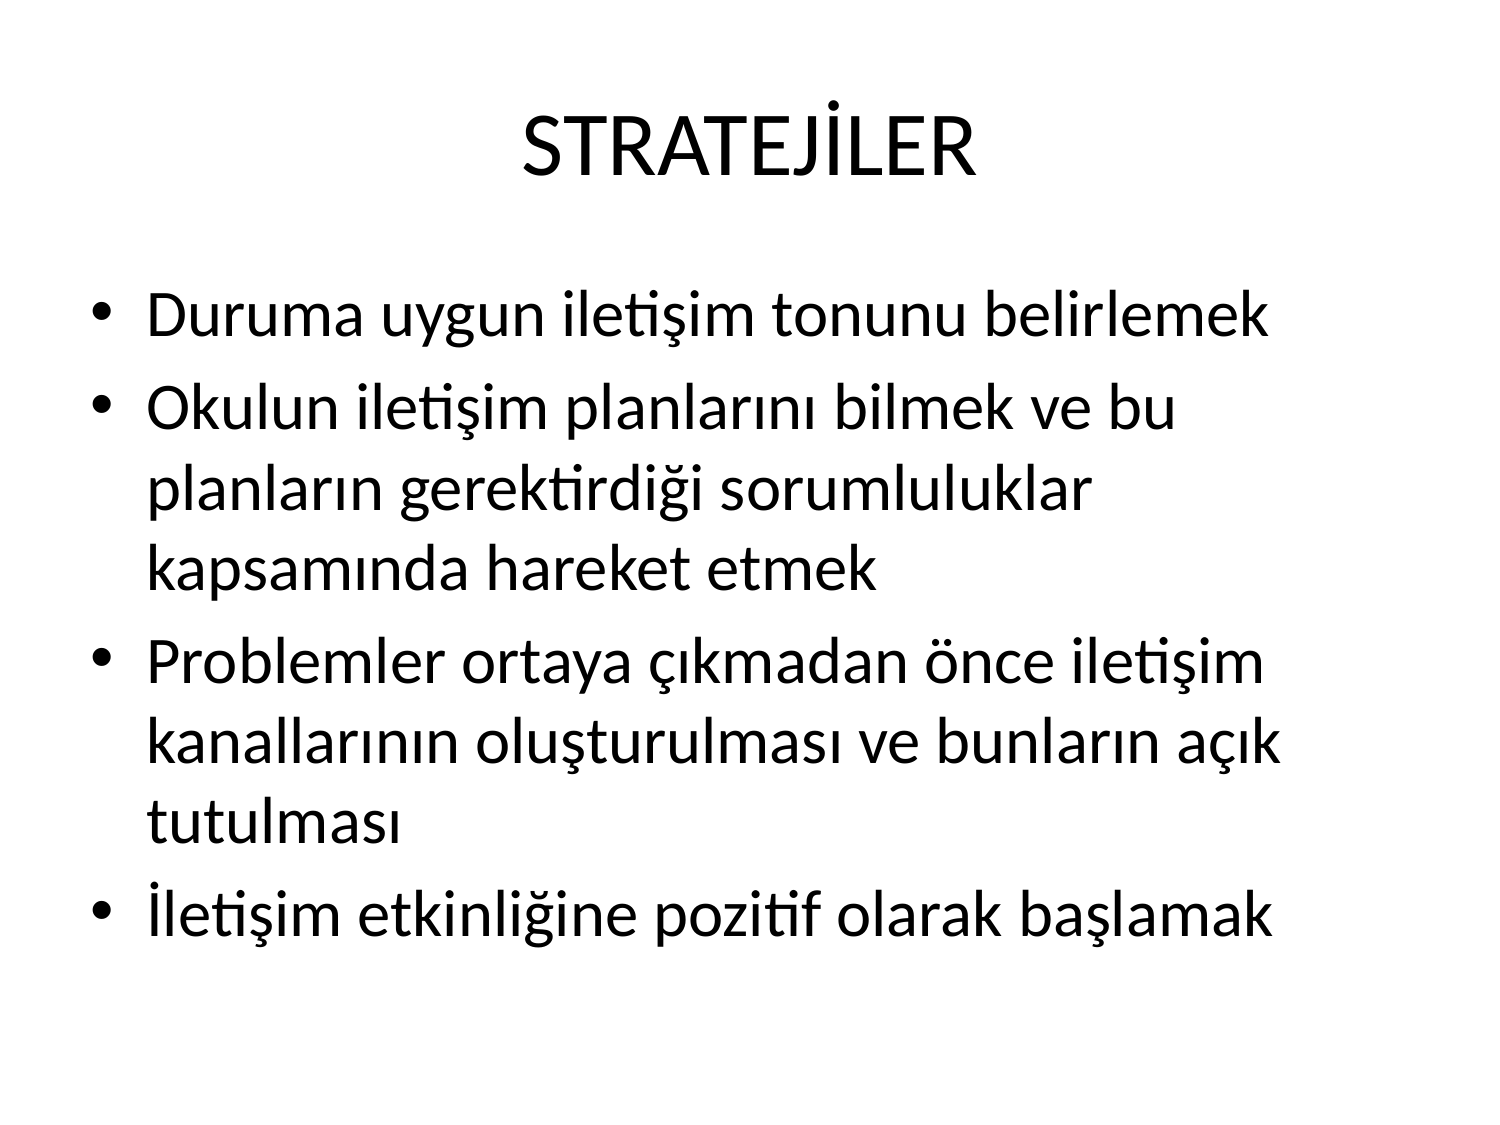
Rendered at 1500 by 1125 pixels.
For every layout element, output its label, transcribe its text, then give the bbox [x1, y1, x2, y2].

list Duruma uygun iletişim tonunu belirlemek Okulun iletişim planlarını bilmek ve bu planların gerektirdiği sorumluluklar kapsamında hareket etmek Problemler ortaya çıkmadan önce iletişim kanallarının oluşturulması ve bunların açık tutulması İletişim etkinliğine pozitif olarak başlamak [75, 262, 1425, 1005]
title STRATEJİLER [75, 45, 1425, 233]
